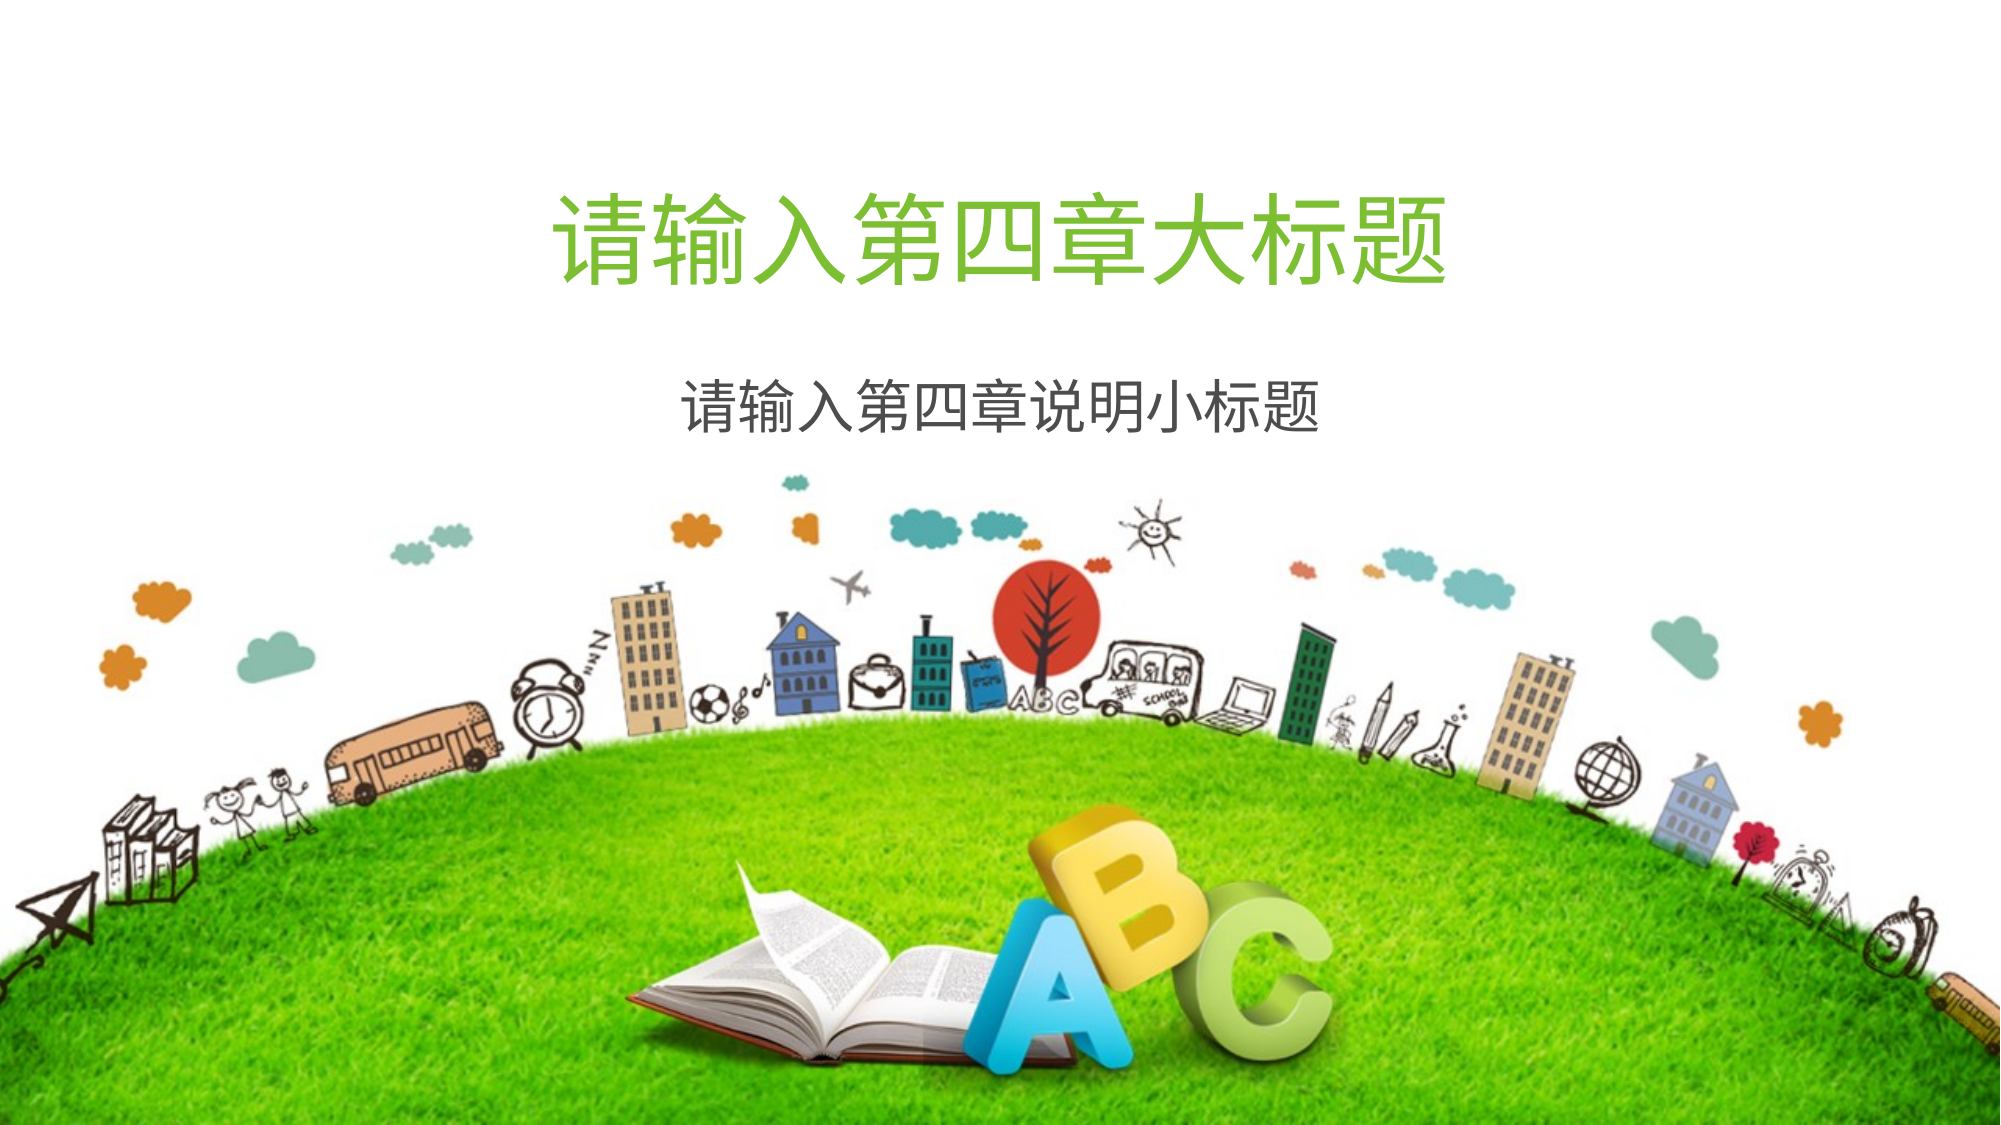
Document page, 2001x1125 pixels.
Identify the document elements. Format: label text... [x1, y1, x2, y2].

picture [0, 0, 2000, 1125]
list 请输入第四章说明小标题 [240, 327, 1760, 478]
title 请输入第四章大标题 [138, 129, 1862, 306]
